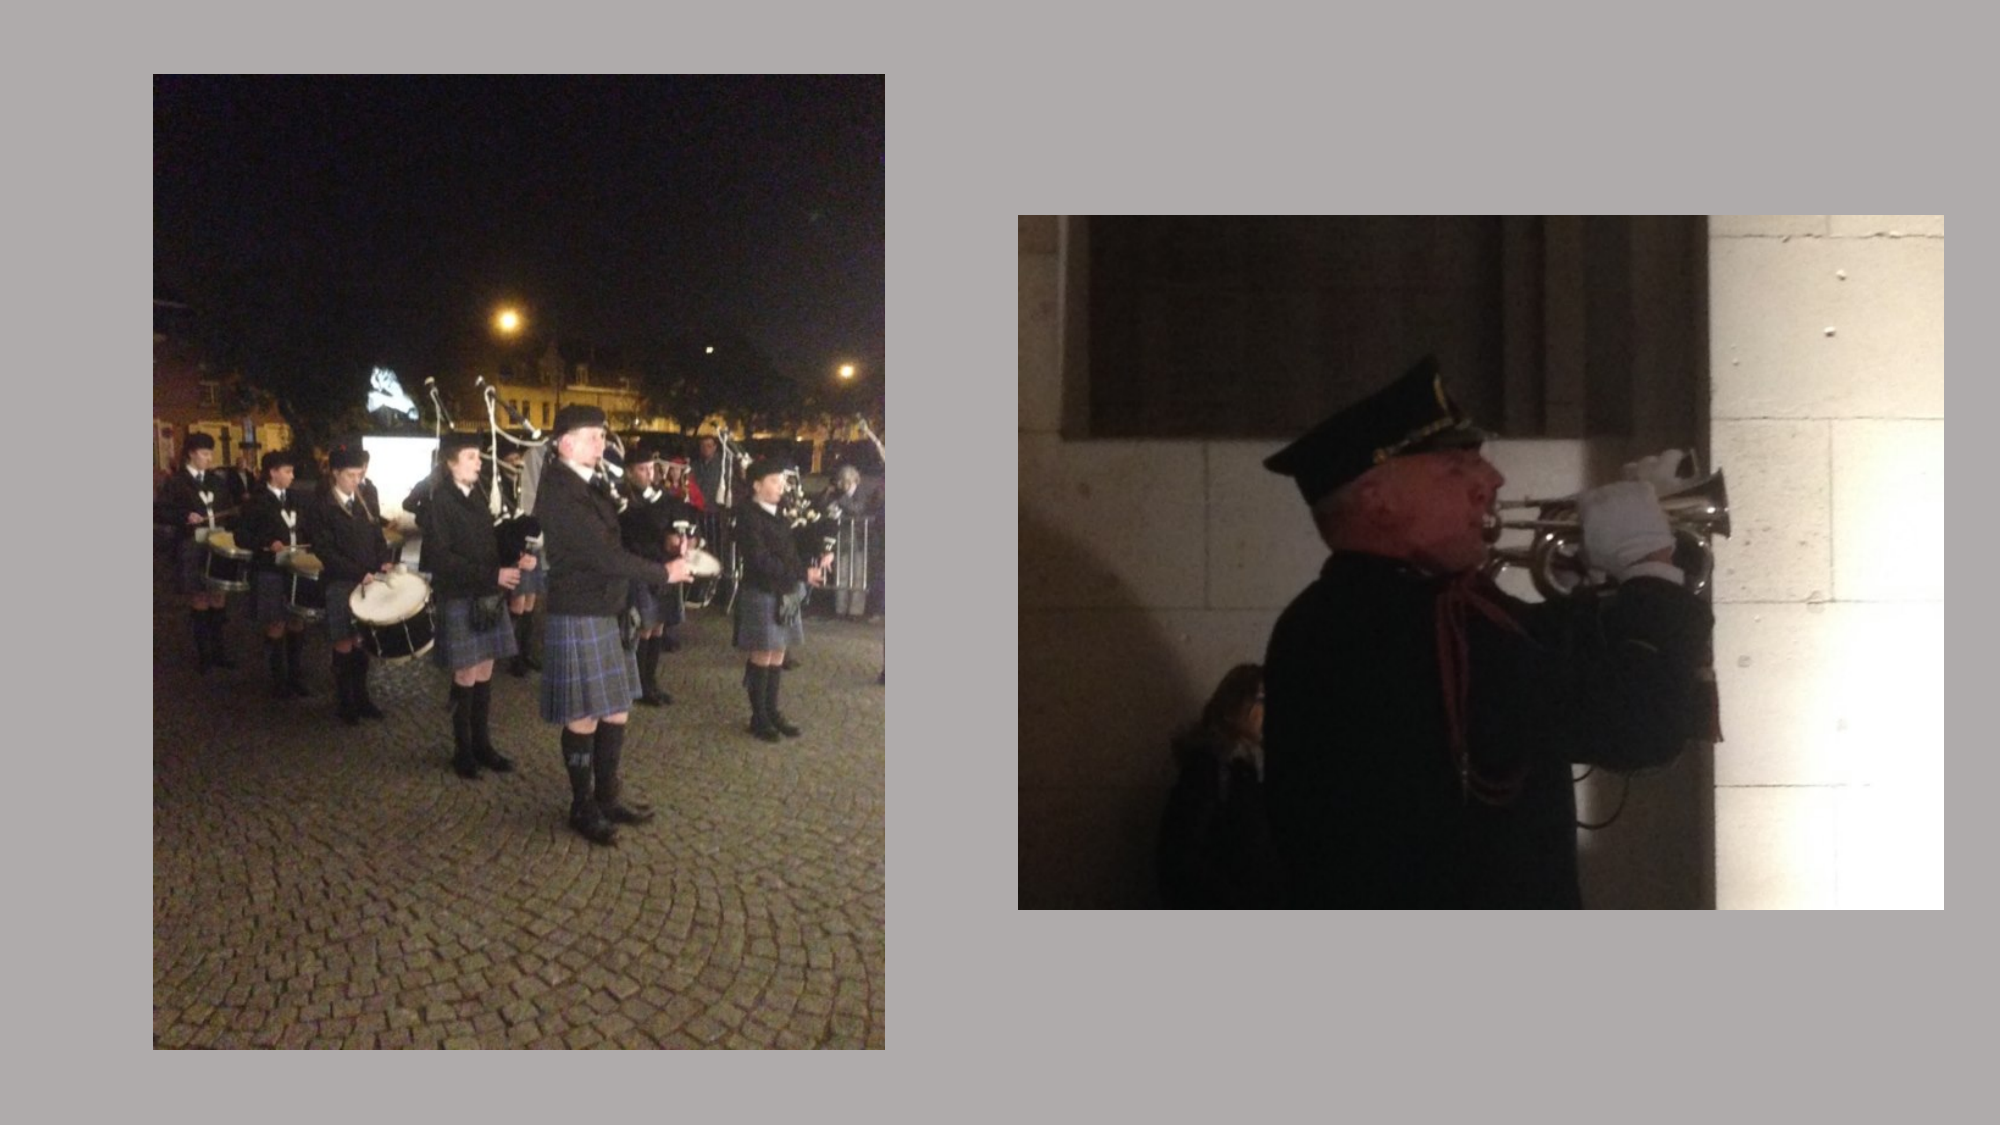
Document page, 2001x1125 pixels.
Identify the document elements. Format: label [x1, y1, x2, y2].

picture [153, 74, 885, 1050]
picture [1018, 215, 1944, 910]
